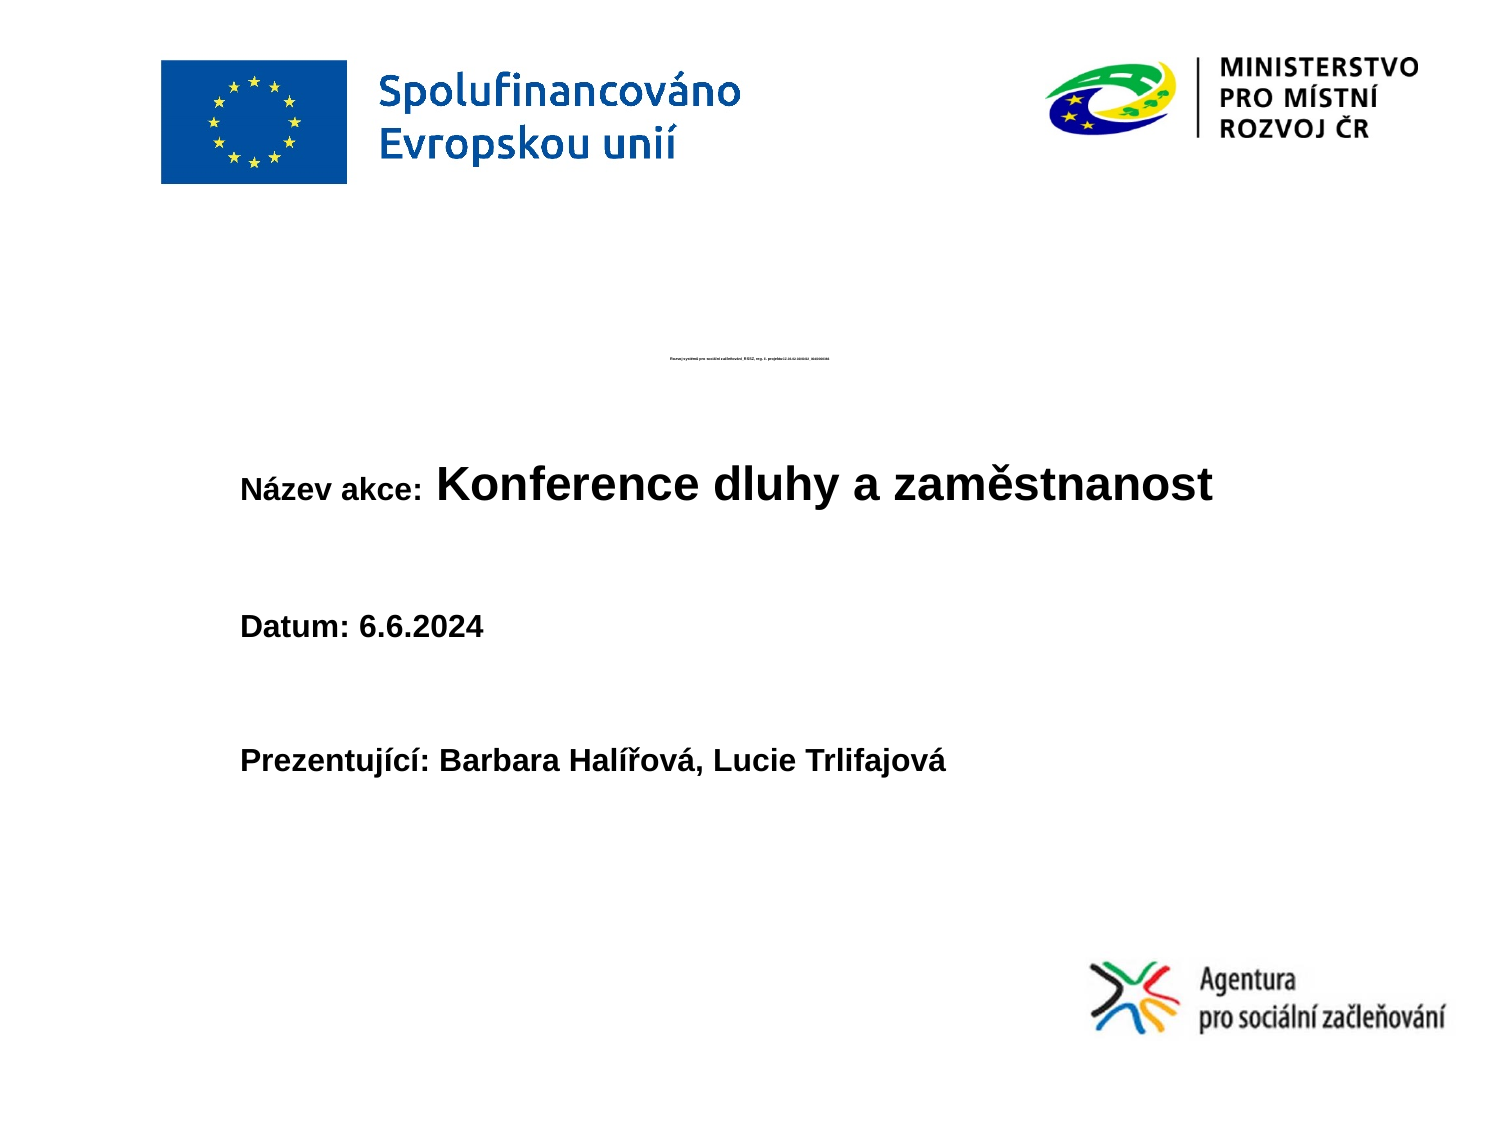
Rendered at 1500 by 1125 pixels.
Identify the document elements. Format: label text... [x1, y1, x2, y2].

picture [1067, 909, 1483, 1111]
picture [1045, 57, 1418, 138]
title Rozvoj systémů pro sociální začleňování_RSSZ, reg. č. projektu CZ.03.02.02/00/22_004/0000366 [112, 349, 1388, 374]
subtitle Název akce: Konference dluhy a zaměstnanost Datum: 6.6.2024 Prezentující: Barbara Halířová, Lucie Trlifajová [225, 397, 1275, 790]
picture [147, 40, 764, 201]
